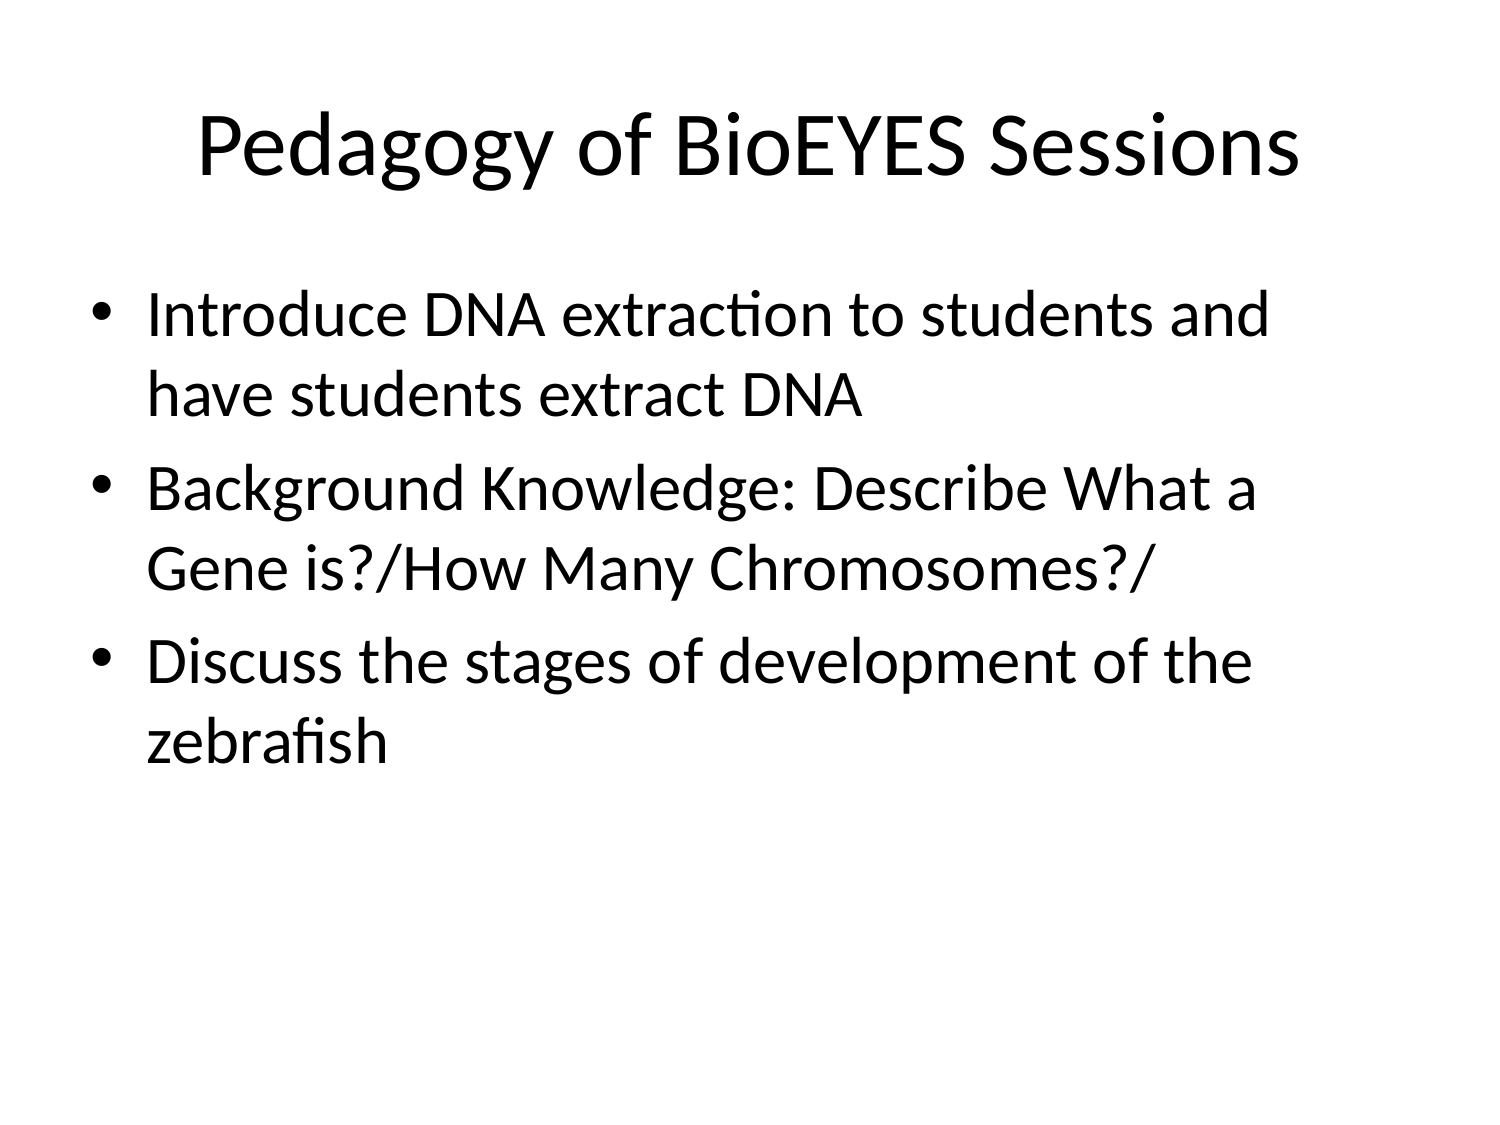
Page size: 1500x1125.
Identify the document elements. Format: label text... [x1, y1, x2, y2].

list Introduce DNA extraction to students and have students extract DNA Background Knowledge: Describe What a Gene is?/How Many Chromosomes?/ Discuss the stages of development of the zebrafish [75, 262, 1425, 1005]
title Pedagogy of BioEYES Sessions [75, 45, 1425, 233]
